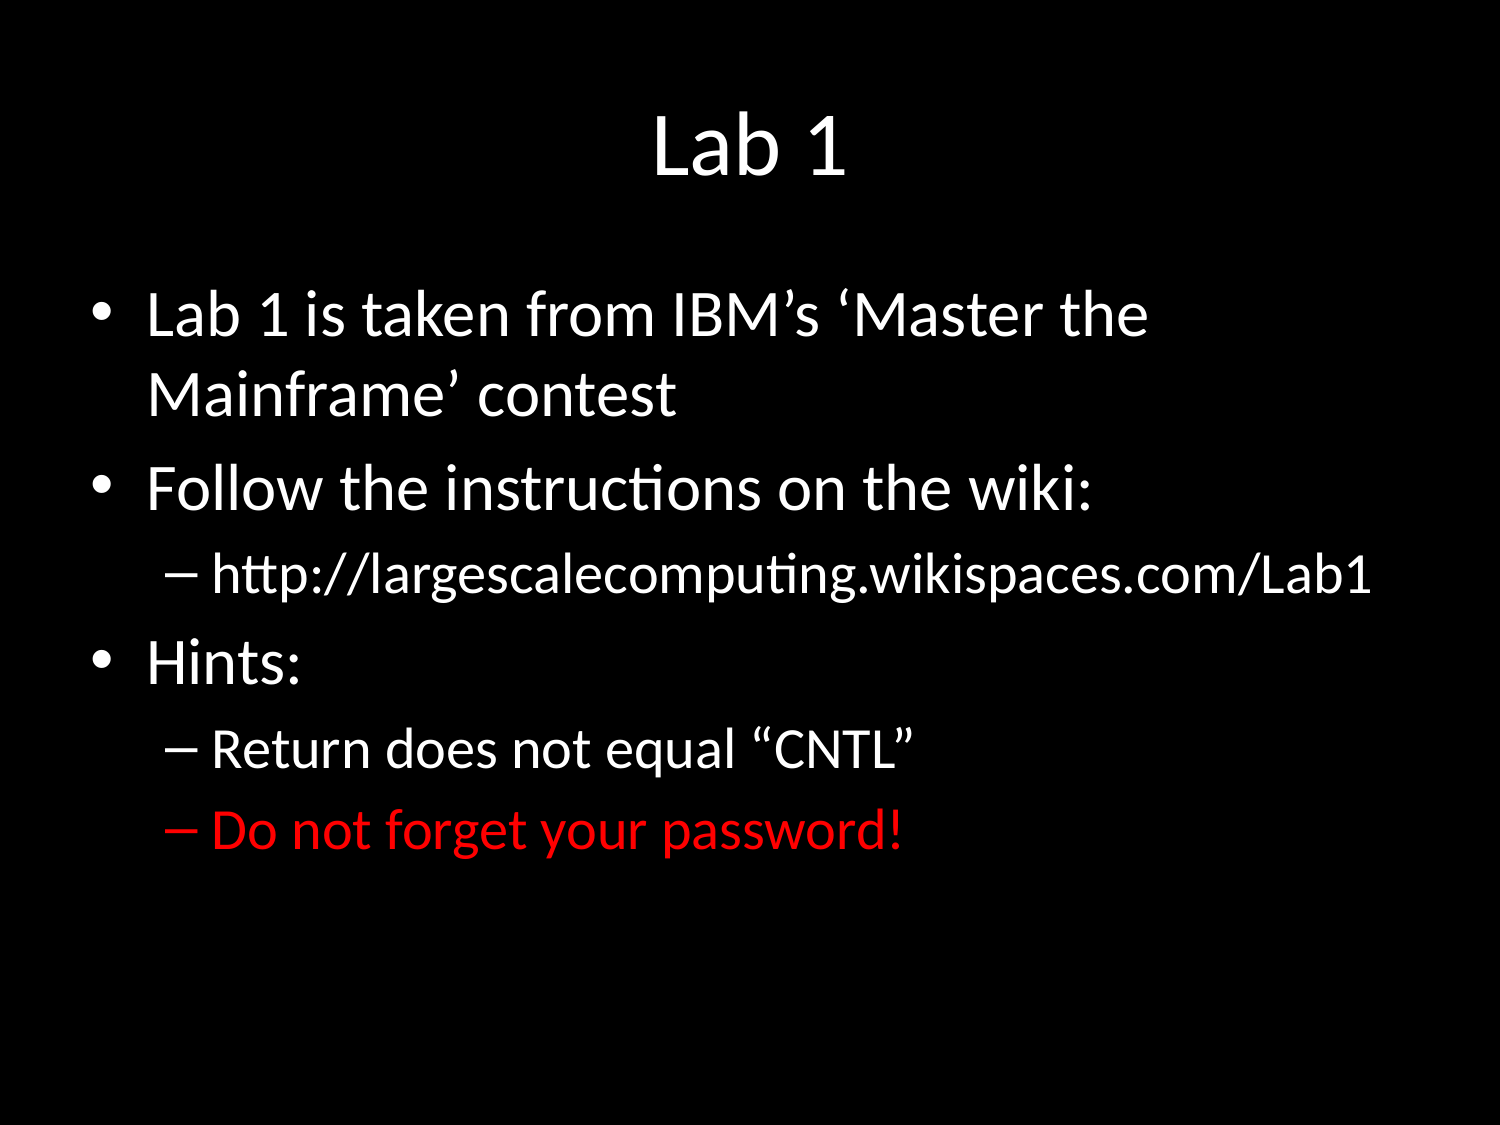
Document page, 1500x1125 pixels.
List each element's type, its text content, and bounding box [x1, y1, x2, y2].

title Lab 1 [75, 45, 1425, 233]
list Lab 1 is taken from IBM’s ‘Master the Mainframe’ contest Follow the instructions on the wiki: http://largescalecomputing.wikispaces.com/Lab1 Hints: Return does not equal “CNTL” Do not forget your password! [75, 262, 1425, 1005]
